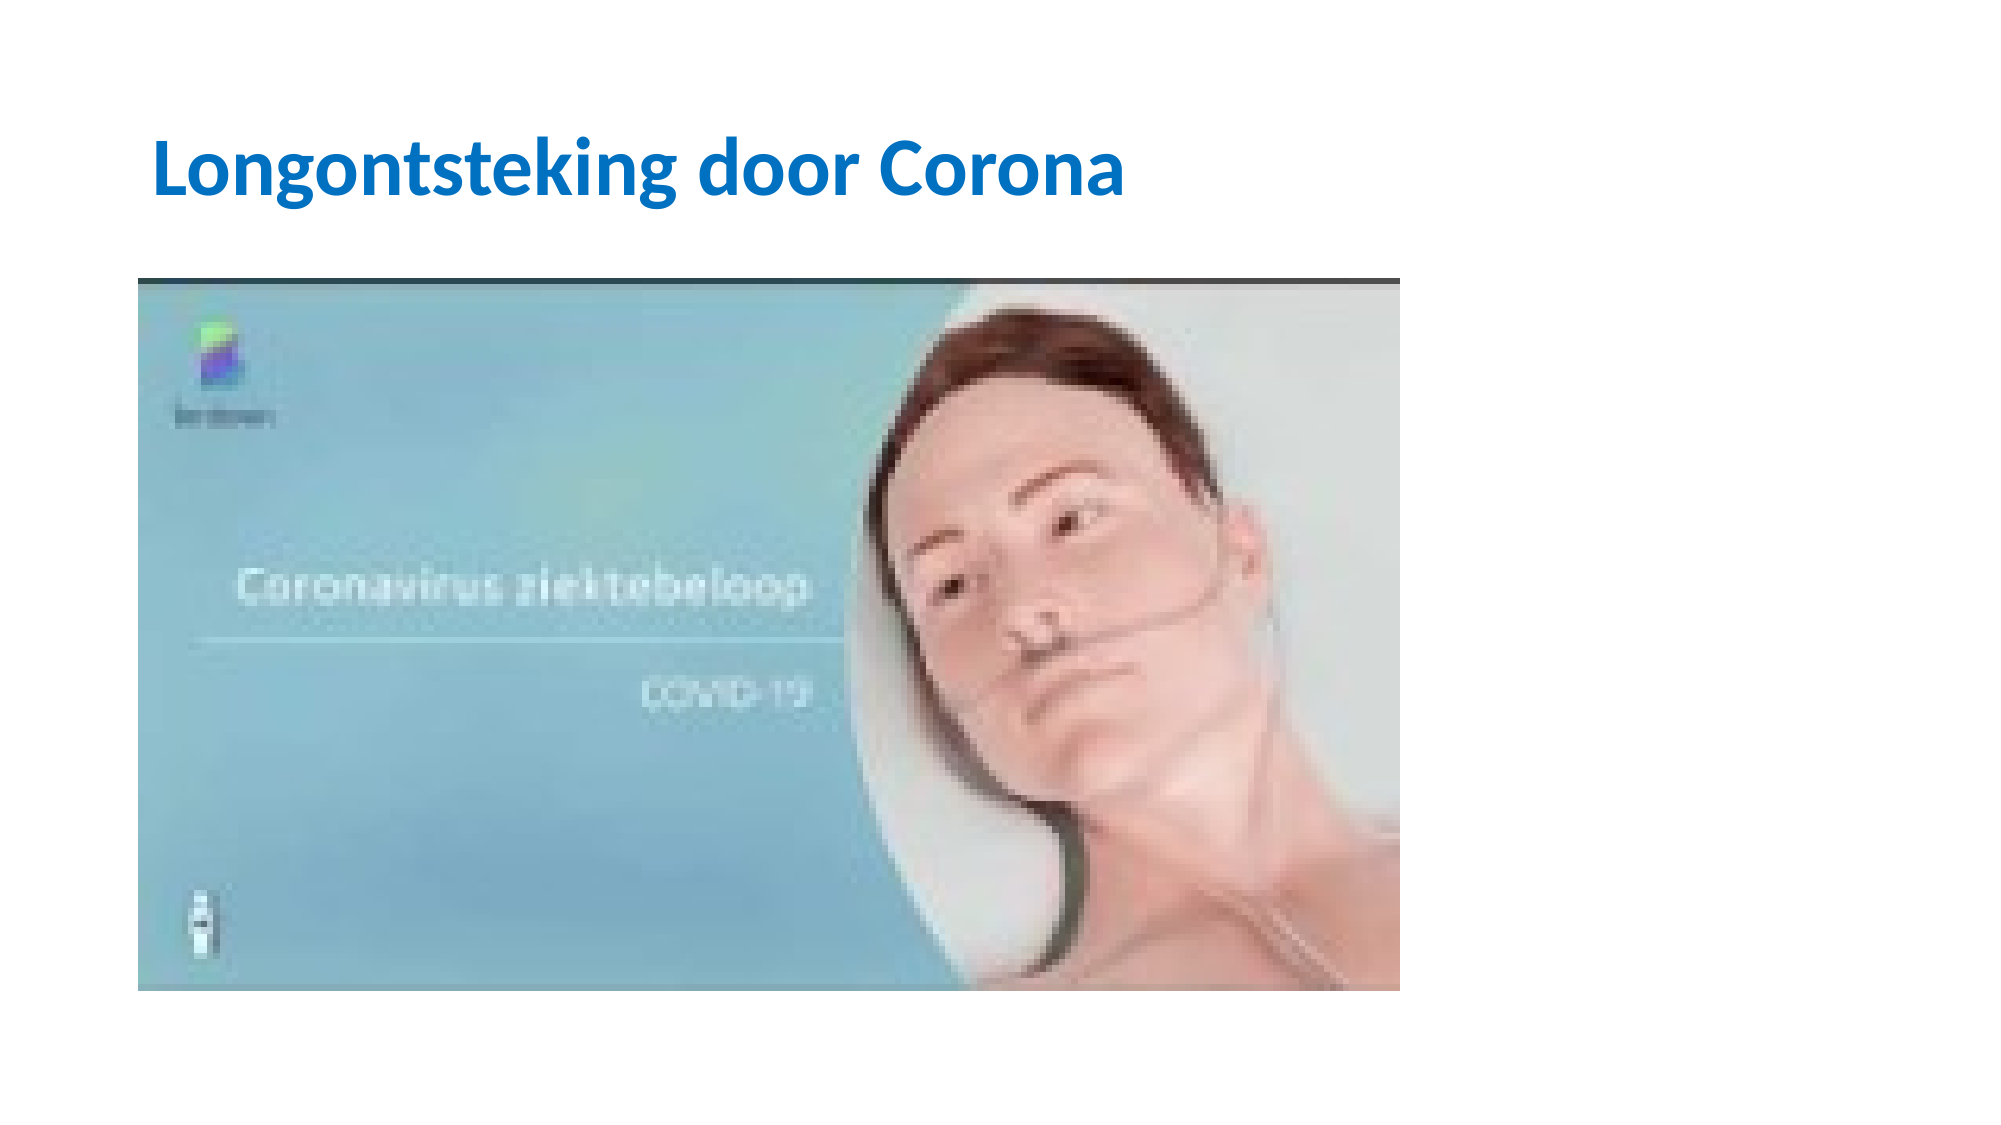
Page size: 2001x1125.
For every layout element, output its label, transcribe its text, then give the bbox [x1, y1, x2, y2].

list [137, 277, 1401, 992]
title Longontsteking door Corona [137, 59, 1863, 278]
